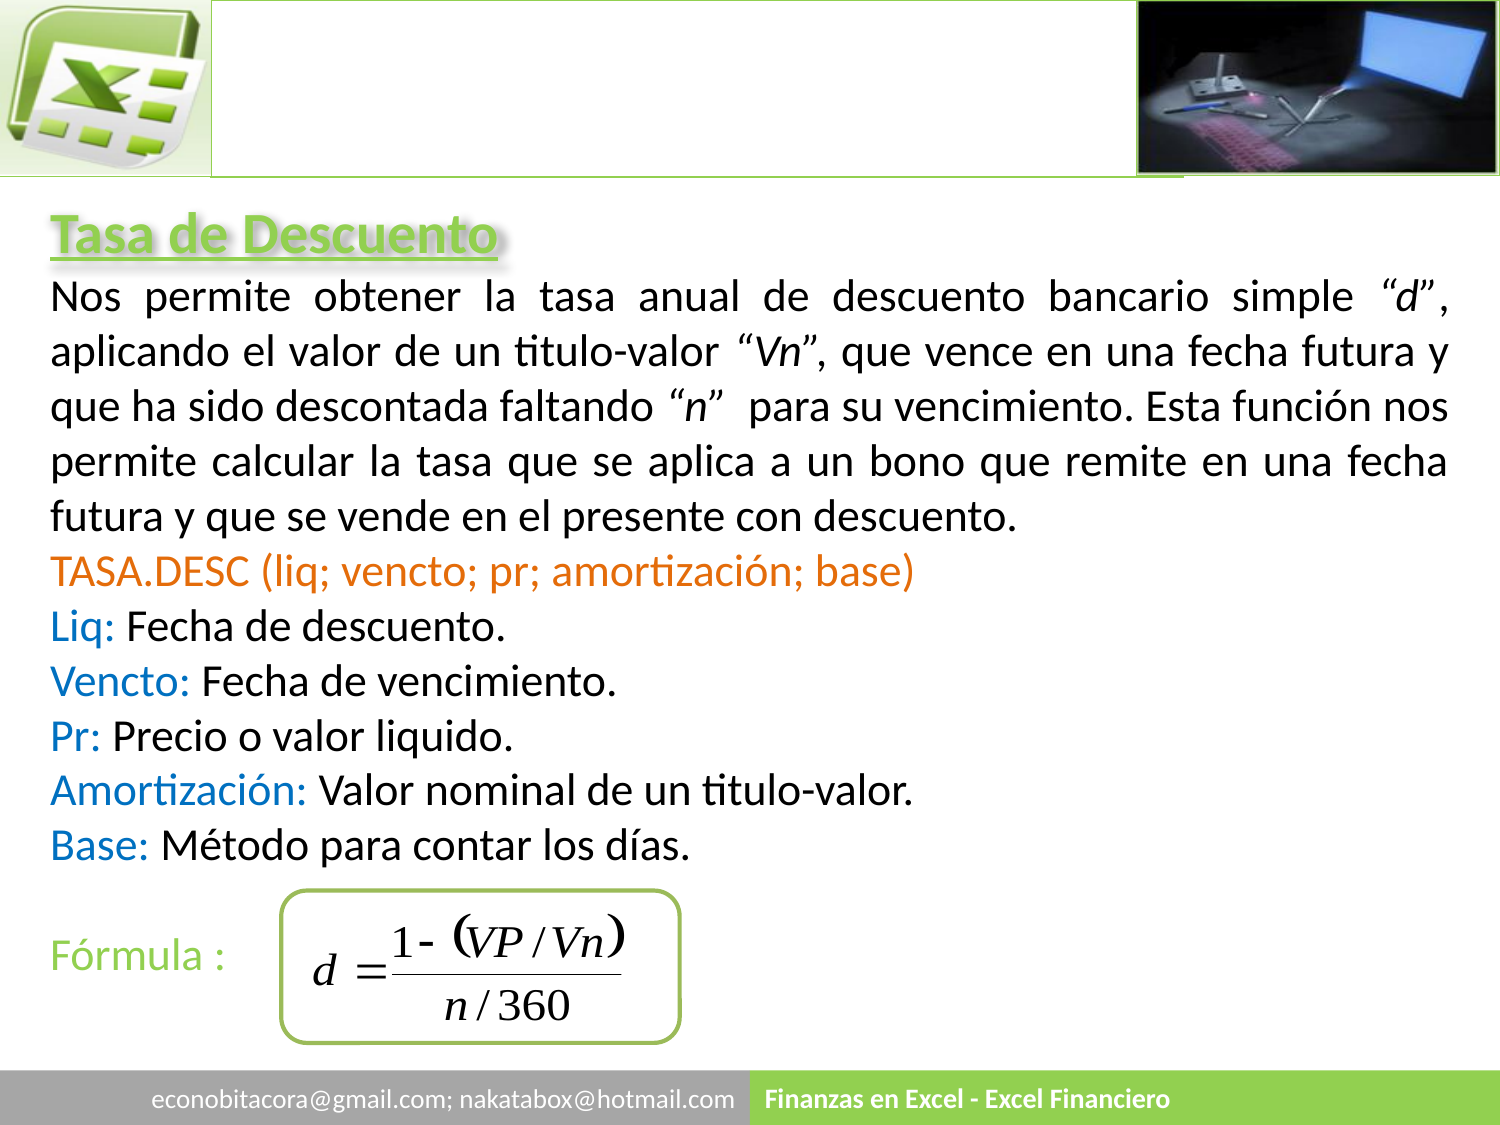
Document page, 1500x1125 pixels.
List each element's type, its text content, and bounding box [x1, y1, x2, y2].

picture [0, 0, 212, 177]
text_box Nos permite obtener la tasa anual de descuento bancario simple “d”, aplicando el valor de un titulo-valor “Vn”, que vence en una fecha futura y que ha sido descontada faltando “n” para su vencimiento. Esta función nos permite calcular la tasa que se aplica a un bono que remite en una fecha futura y que se vende en el presente con descuento. TASA.DESC (liq; vencto; pr; amortización; base) Liq: Fecha de descuento. Vencto: Fecha de vencimiento. Pr: Precio o valor liquido. Amortización: Valor nominal de un titulo-valor. Base: Método para contar los días. Fórmula : [35, 257, 1465, 1055]
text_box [304, 913, 633, 1032]
text_box [212, 0, 1134, 178]
subtitle Tasa de Descuento [35, 187, 516, 257]
text_box Finanzas en Excel - Excel Financiero [749, 1070, 1500, 1125]
picture [1136, 0, 1500, 177]
text_box econobitacora@gmail.com; nakatabox@hotmail.com [0, 1070, 749, 1125]
text_box [279, 888, 682, 1046]
